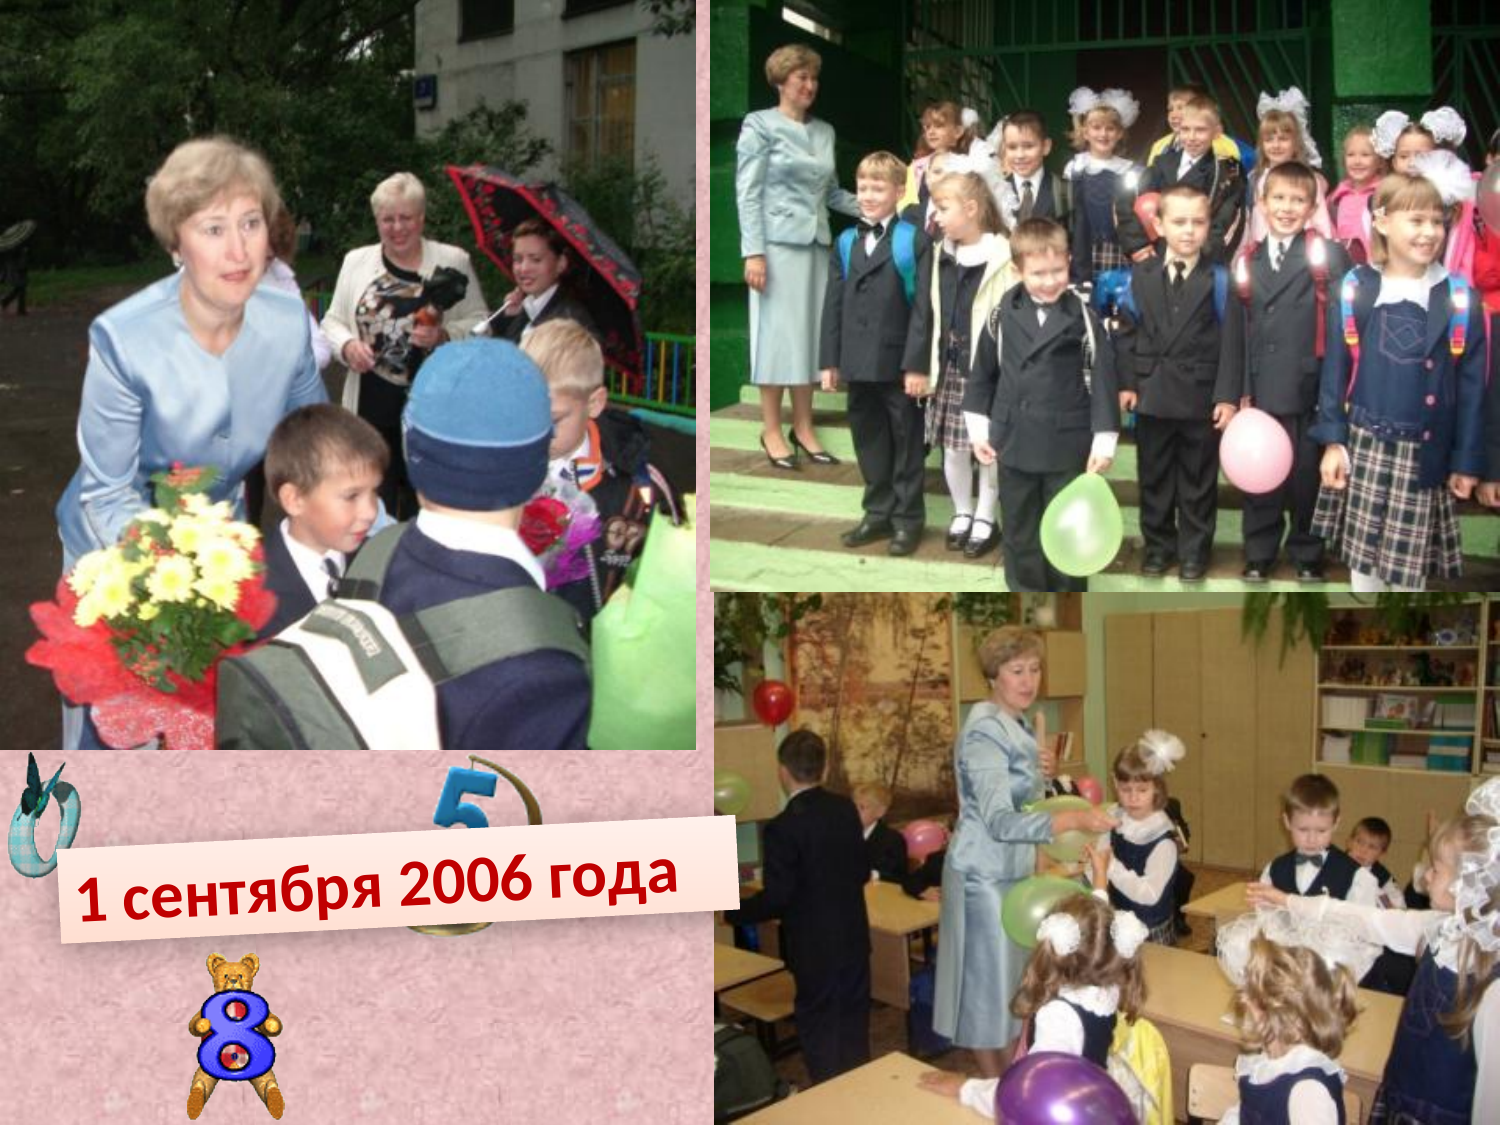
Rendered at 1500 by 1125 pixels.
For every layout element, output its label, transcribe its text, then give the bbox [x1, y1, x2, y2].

text_box 1 сентября 2006 года [556, 815, 709, 920]
text_box 1 сентября 2006 года [59, 831, 393, 945]
picture [0, 0, 1500, 1125]
